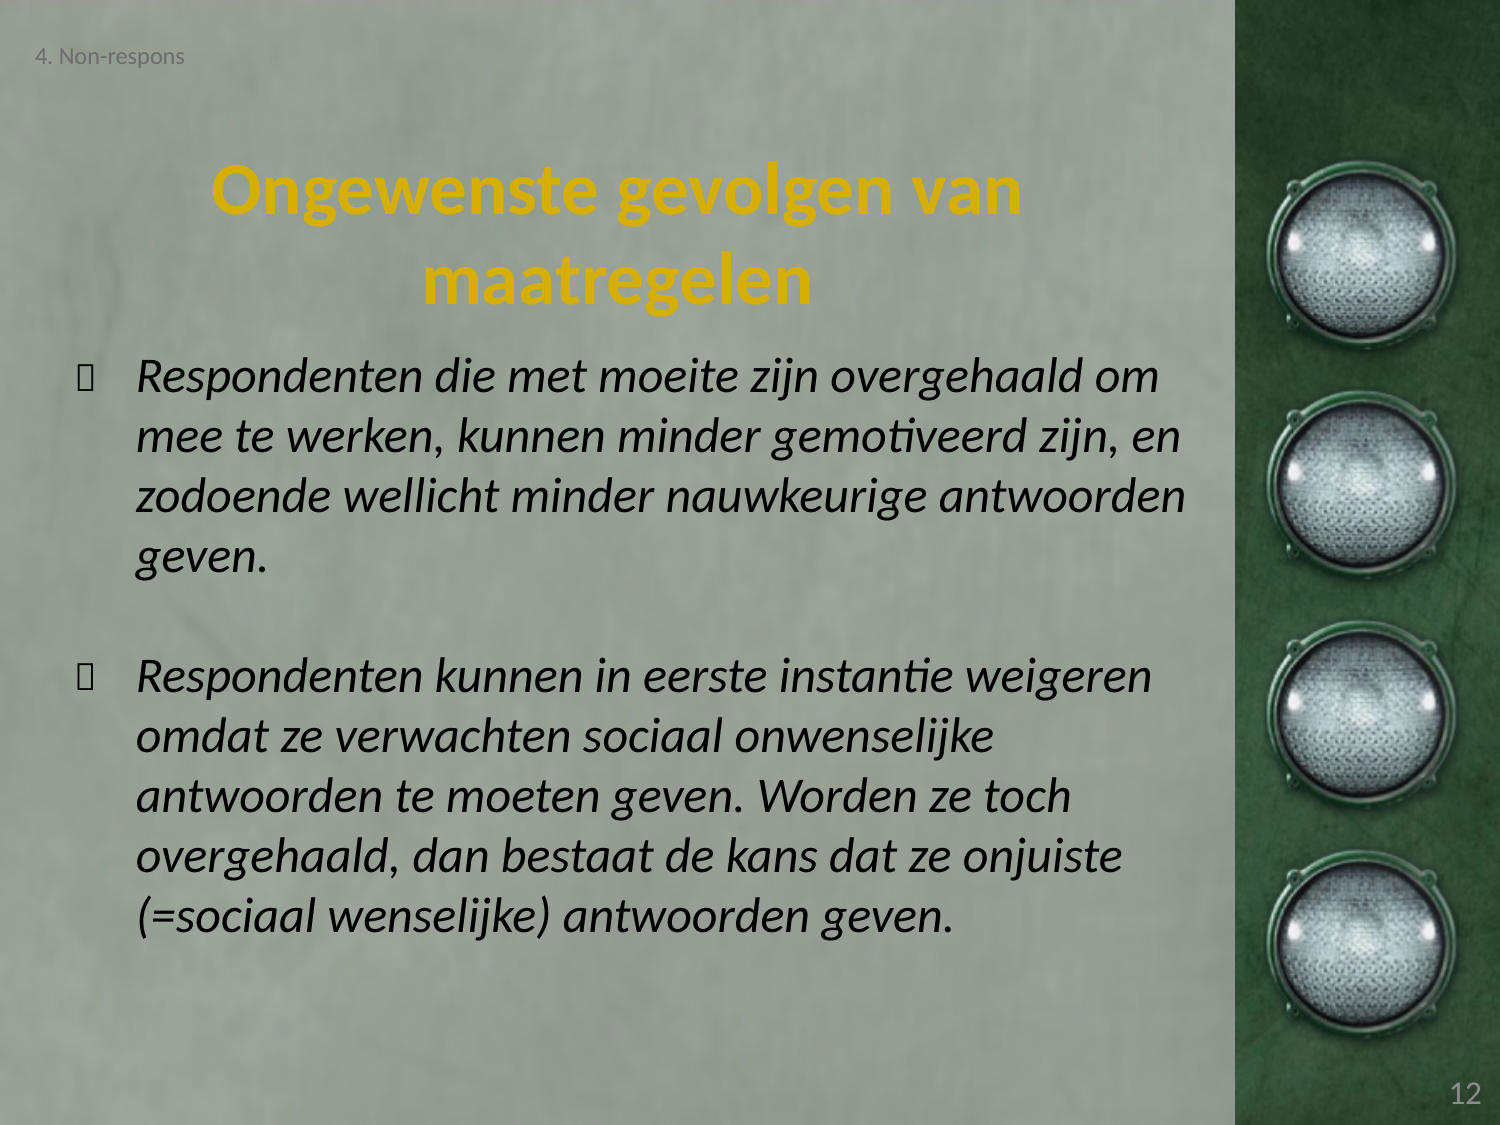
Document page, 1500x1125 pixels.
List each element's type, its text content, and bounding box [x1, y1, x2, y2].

text_box Respondenten die met moeite zijn overgehaald om mee te werken, kunnen minder gemotiveerd zijn, en zodoende wellicht minder nauwkeurige antwoorden geven. Respondenten kunnen in eerste instantie weigeren omdat ze verwachten sociaal onwenselijke antwoorden te moeten geven. Worden ze toch overgehaald, dan bestaat de kans dat ze onjuiste (=sociaal wenselijke) antwoorden geven. [121, 335, 1229, 1071]
picture [0, 0, 1500, 1125]
subtitle Ongewenste gevolgen van maatregelen [0, 131, 1229, 276]
text_box  [59, 645, 121, 706]
title 4. Non-respons [19, 32, 377, 77]
text_box  [59, 346, 121, 407]
